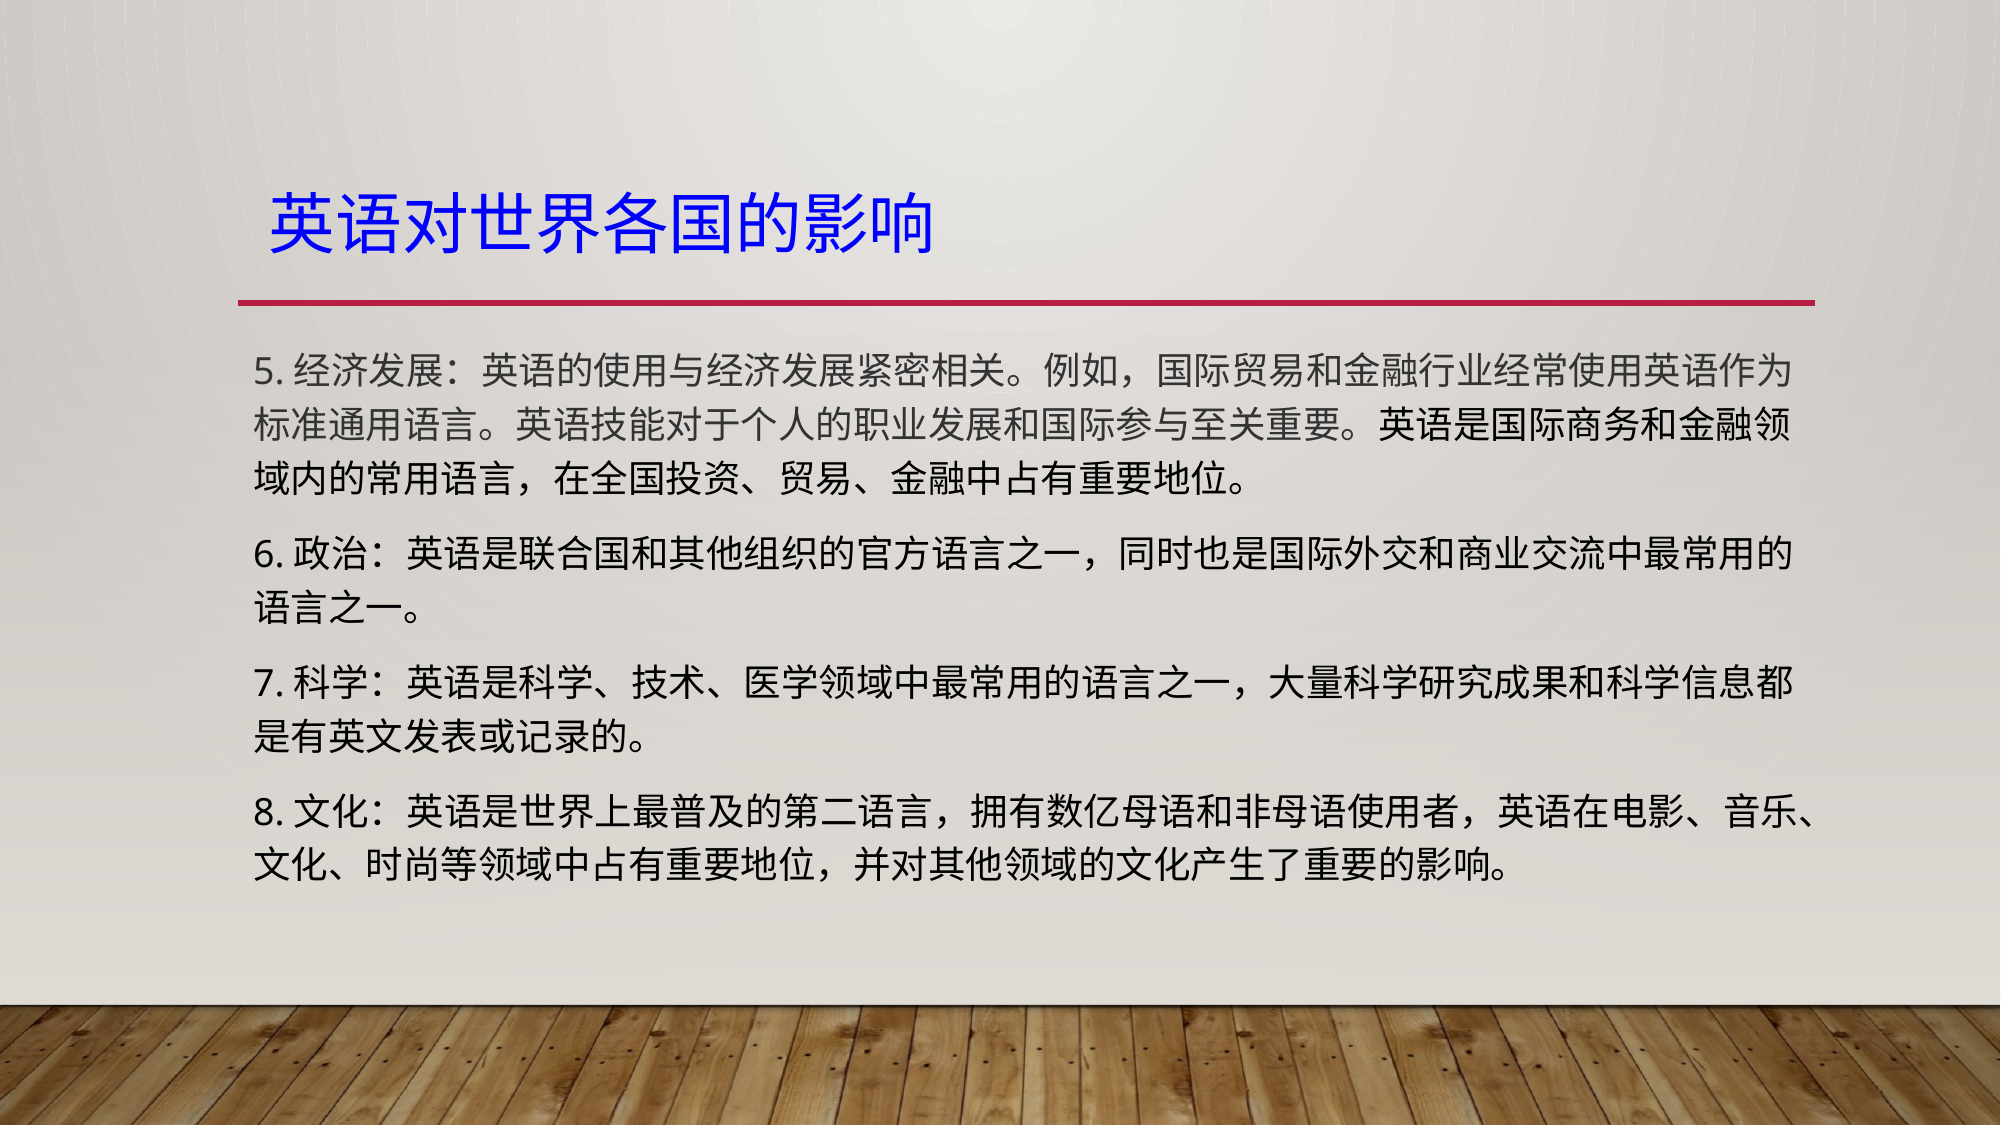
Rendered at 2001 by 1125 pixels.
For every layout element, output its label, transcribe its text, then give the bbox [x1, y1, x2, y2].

picture [0, 1005, 2000, 1125]
title 英语对世界各国的影响 [253, 182, 1829, 355]
list 5.经济发展：英语的使用与经济发展紧密相关。例如，国际贸易和金融行业经常使用英语作为标准通用语言。英语技能对于个人的职业发展和国际参与至关重要。英语是国际商务和金融领域内的常用语言，在全国投资、贸易、金融中占有重要地位。 6.政治：英语是联合国和其他组织的官方语言之一，同时也是国际外交和商业交流中最常用的语言之一。 7.科学：英语是科学、技术、医学领域中最常用的语言之一，大量科学研究成果和科学信息都是有英文发表或记录的。 8.文化：英语是世界上最普及的第二语言，拥有数亿母语和非母语使用者，英语在电影、音乐、文化、时尚等领域中占有重要地位，并对其他领域的文化产生了重要的影响。 [238, 330, 1814, 897]
